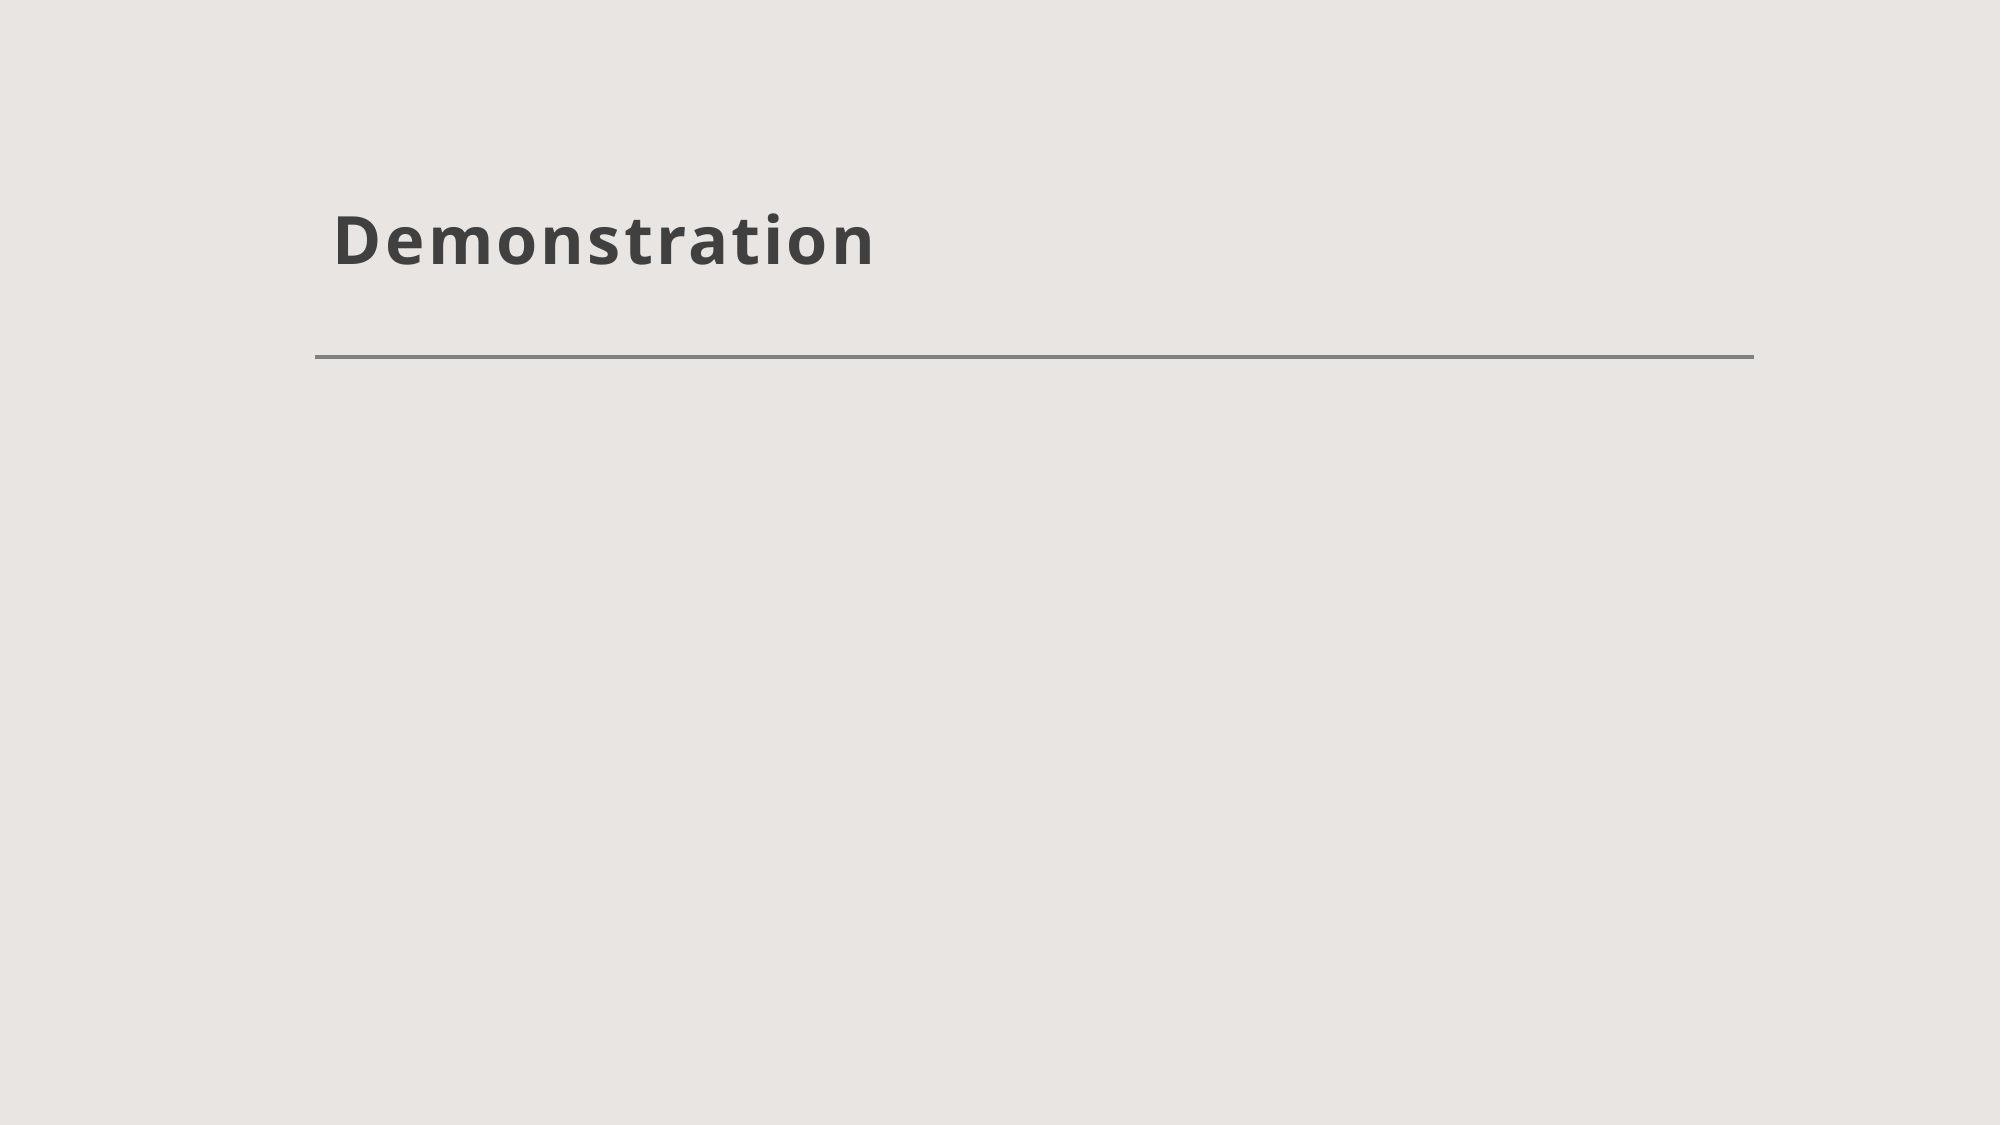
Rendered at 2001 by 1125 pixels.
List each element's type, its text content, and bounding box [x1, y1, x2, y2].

title Demonstration [315, 72, 1754, 294]
